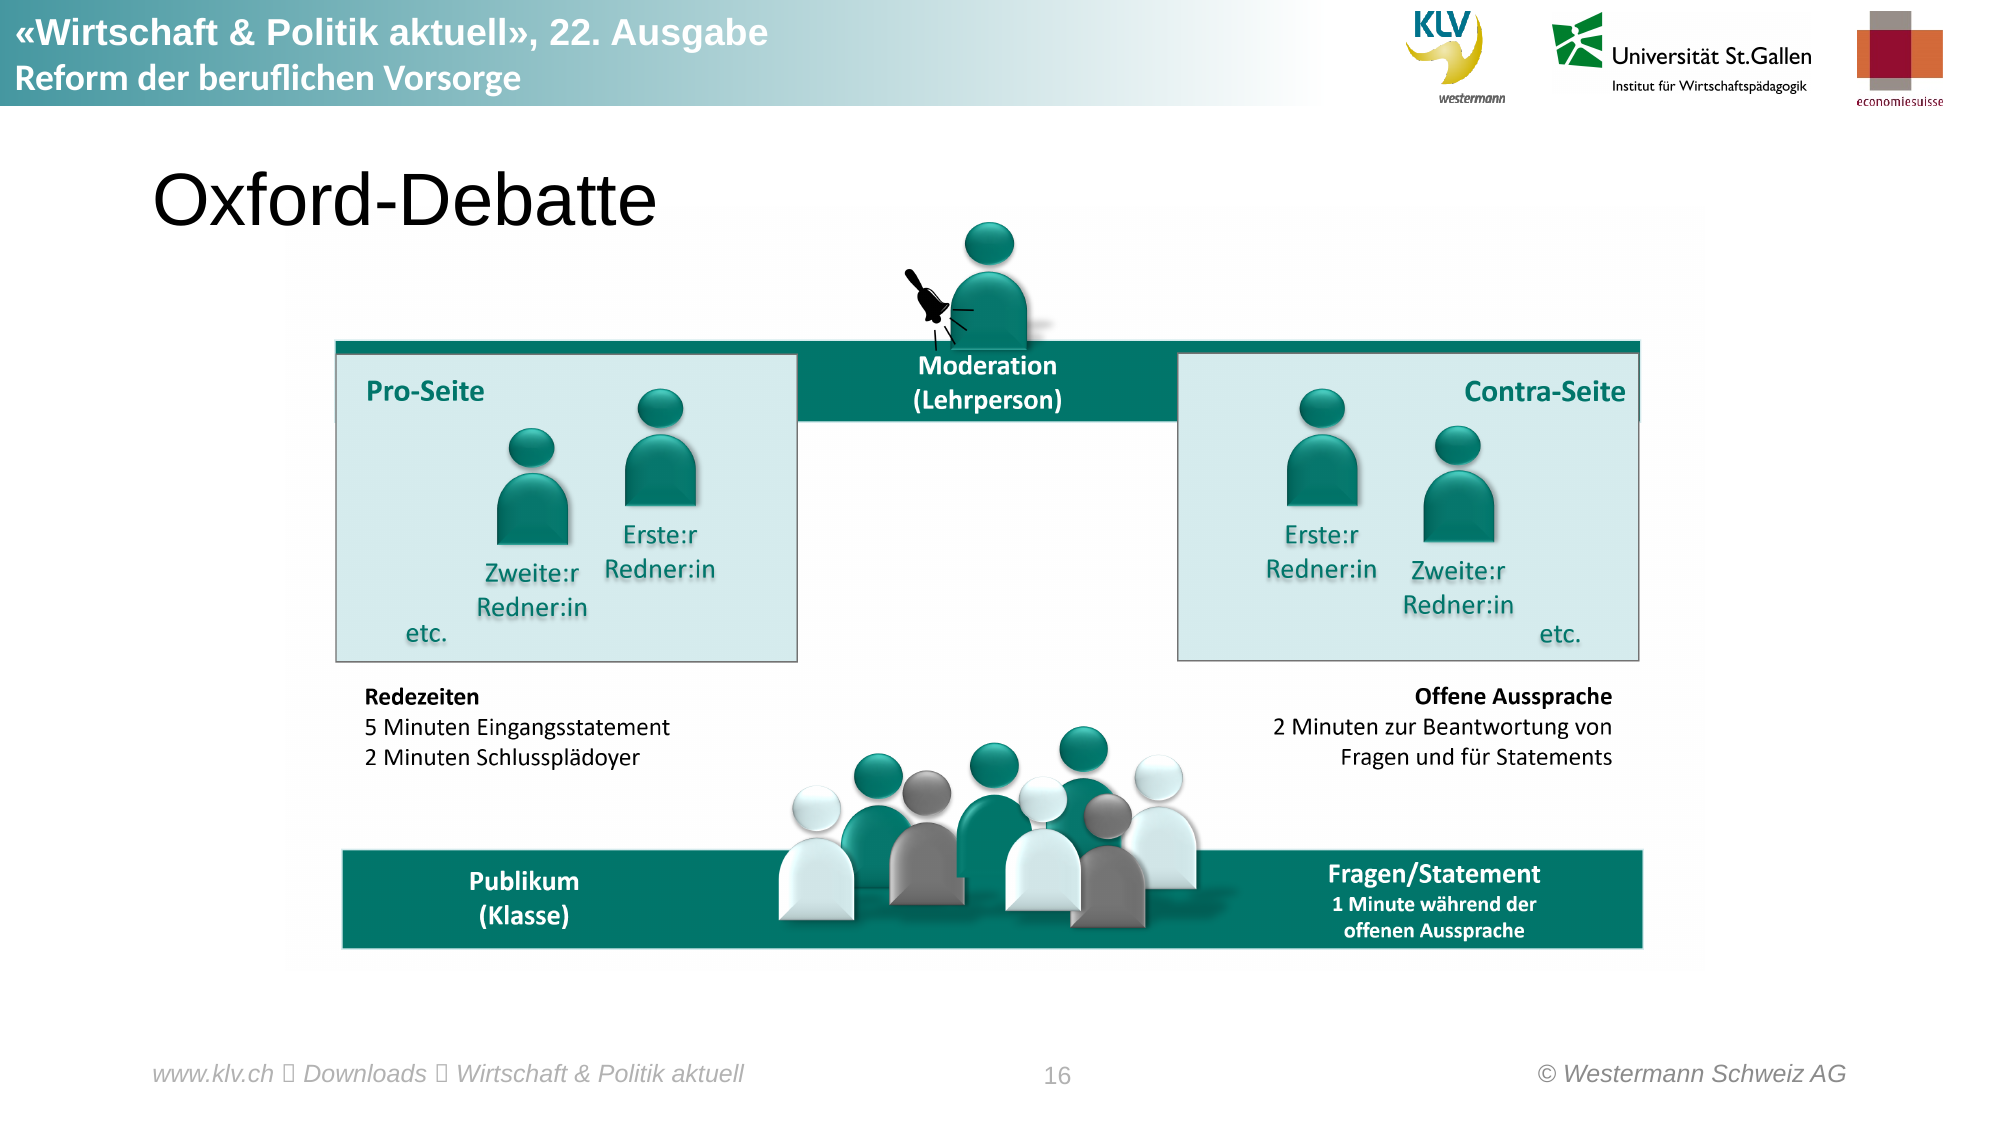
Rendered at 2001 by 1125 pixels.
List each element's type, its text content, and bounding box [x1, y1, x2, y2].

slide_number www.klv.ch  Downloads  Wirtschaft & Politik aktuell [137, 1042, 793, 1103]
text_box © Westermann Schweiz AG [1204, 1042, 1863, 1103]
picture [1406, 11, 1505, 103]
picture [1552, 12, 1811, 94]
picture [1857, 11, 1943, 106]
picture [285, 206, 1705, 971]
text_box Oxford-Debatte [137, 154, 793, 250]
slide_number 16 [720, 1044, 1396, 1105]
